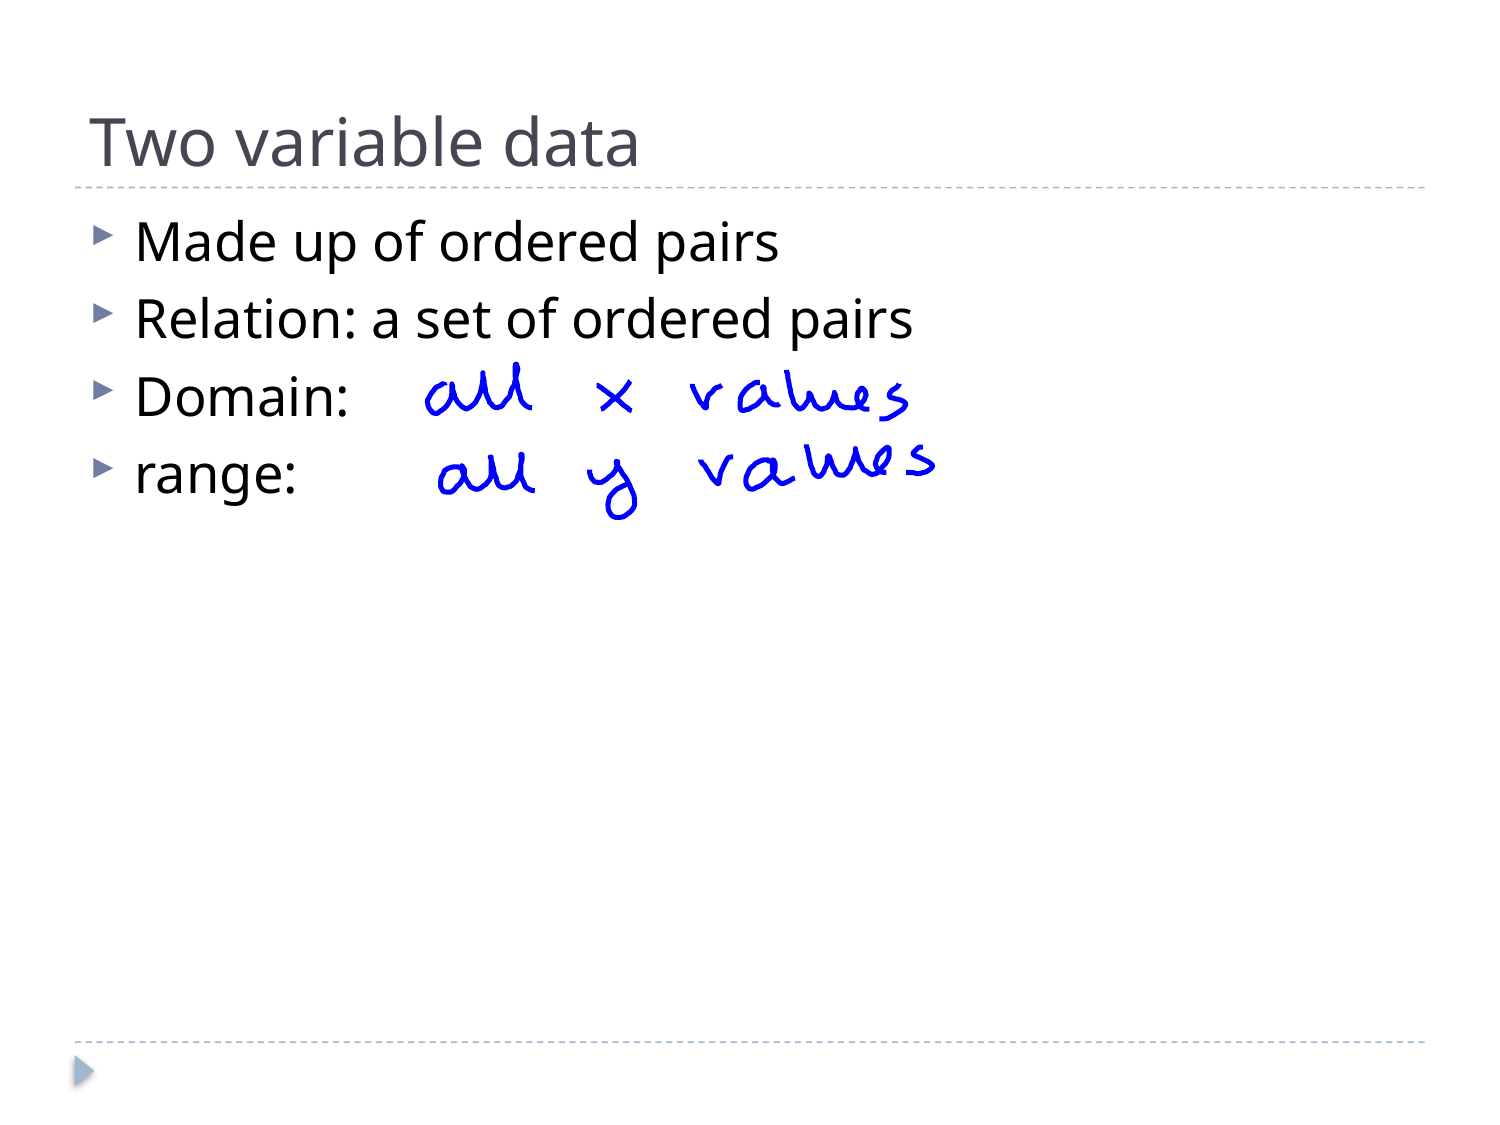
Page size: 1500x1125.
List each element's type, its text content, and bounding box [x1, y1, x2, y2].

list Made up of ordered pairs Relation: a set of ordered pairs Domain: range: [75, 200, 1425, 1010]
title Two variable data [75, 24, 1425, 188]
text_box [427, 363, 933, 518]
